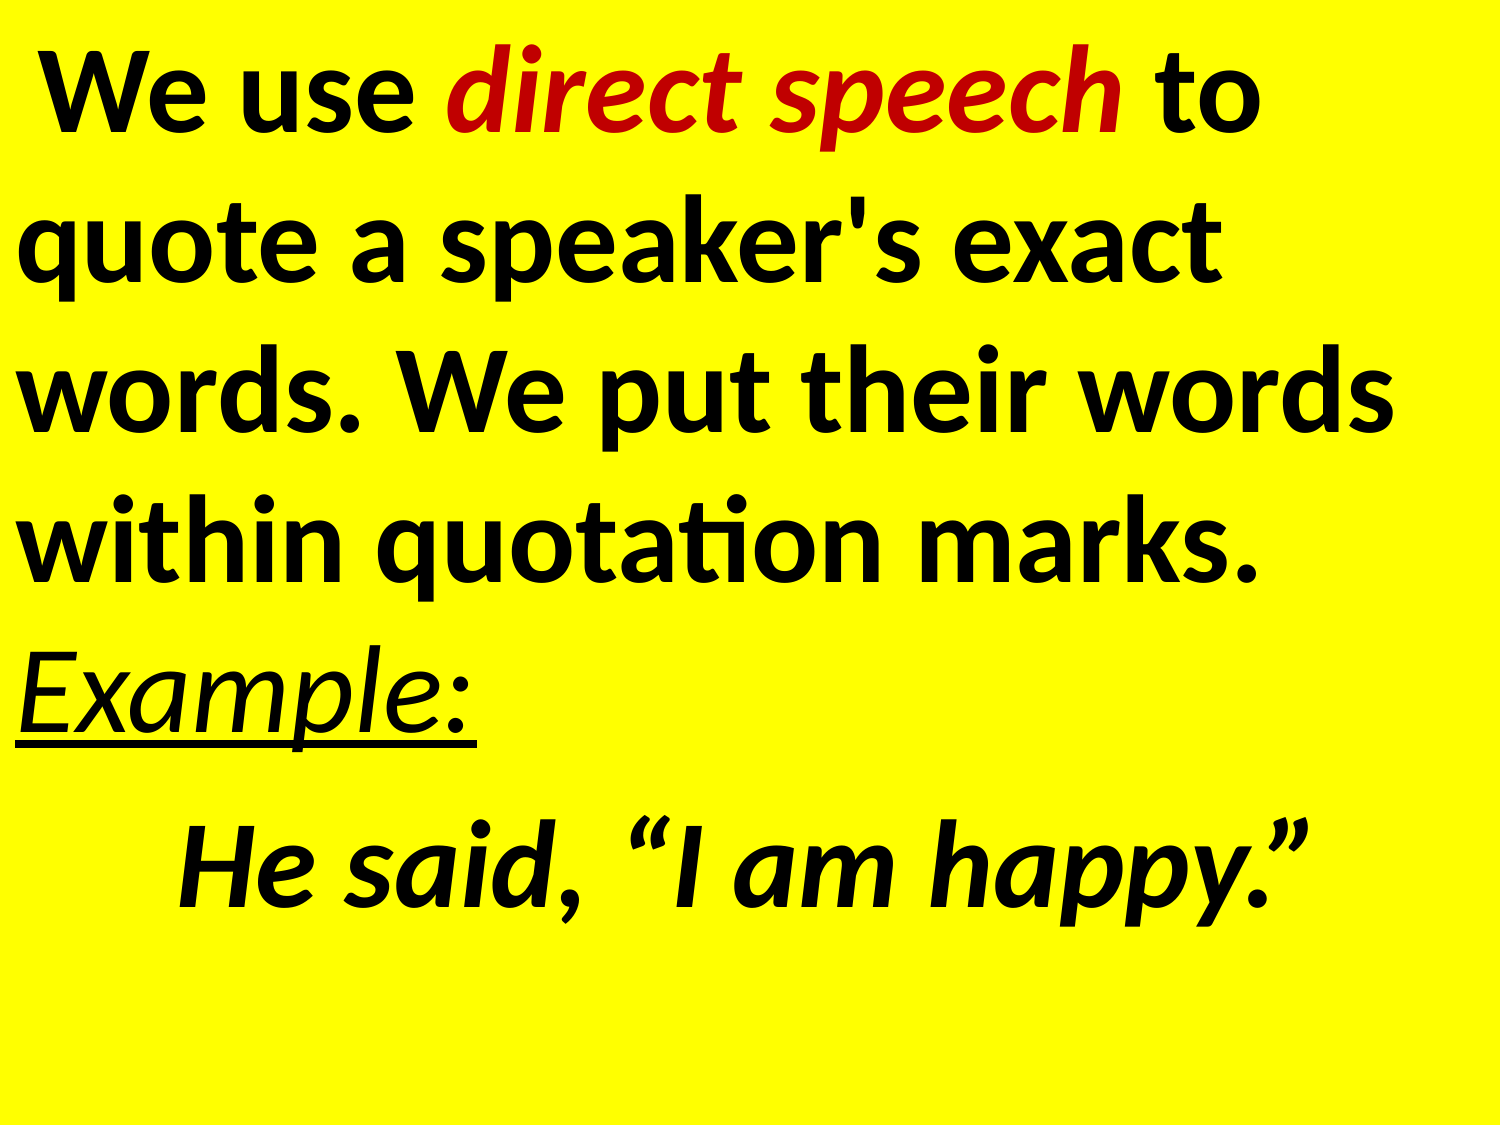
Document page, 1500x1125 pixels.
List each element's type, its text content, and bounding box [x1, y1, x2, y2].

subtitle We use direct speech to quote a speaker's exact words. We put their words within quotation marks. Example: He said, “I am happy.” [0, 0, 1500, 1125]
